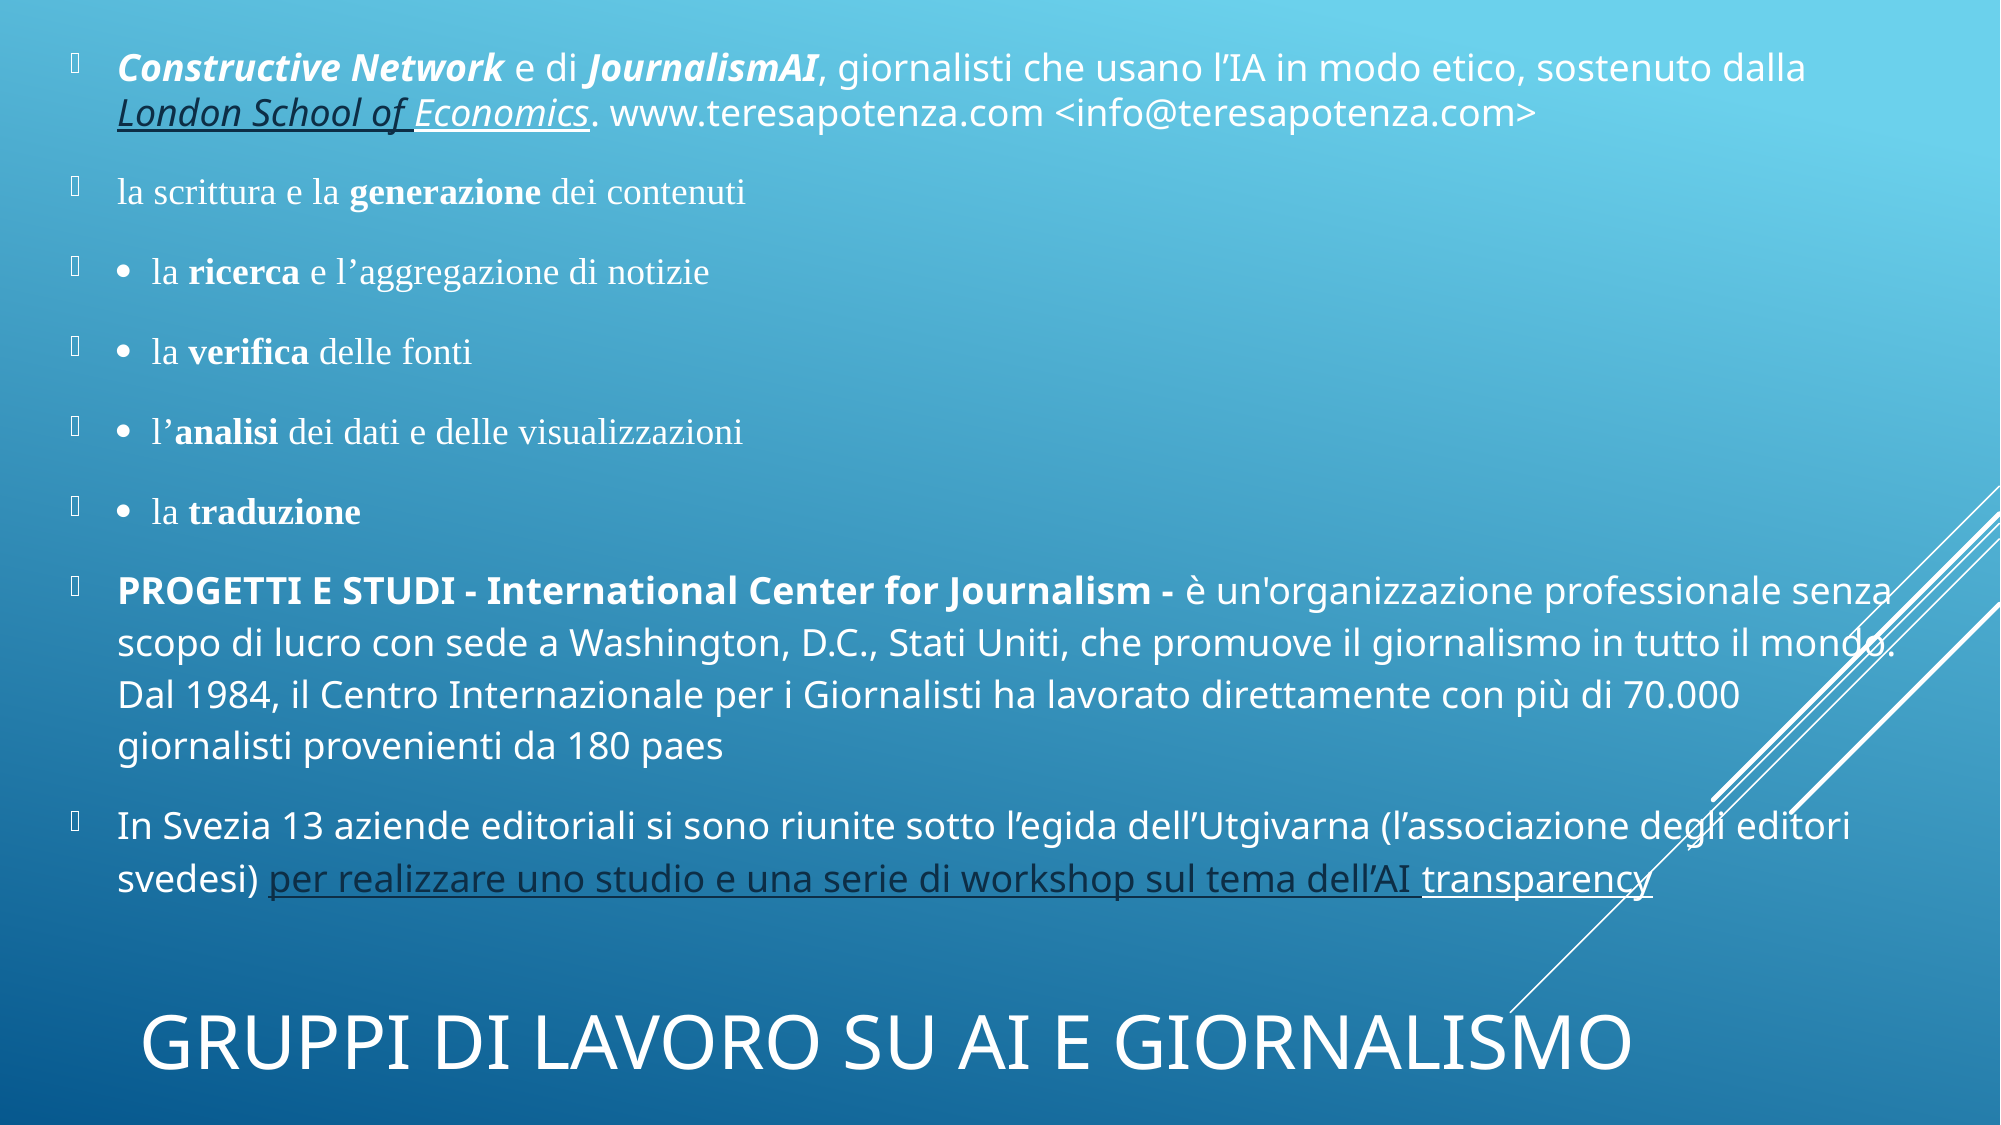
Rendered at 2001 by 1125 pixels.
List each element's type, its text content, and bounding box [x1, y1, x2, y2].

list Constructive Network e di JournalismAI, giornalisti che usano l’IA in modo etico, sostenuto dalla London School of Economics. www.teresapotenza.com <info@teresapotenza.com> la scrittura e la generazione dei contenuti · la ricerca e l’aggregazione di notizie · la verifica delle fonti · l’analisi dei dati e delle visualizzazioni · la traduzione PROGETTI E STUDI - International Center for Journalism - è un'organizzazione professionale senza scopo di lucro con sede a Washington, D.C., Stati Uniti, che promuove il giornalismo in tutto il mondo. Dal 1984, il Centro Internazionale per i Giornalisti ha lavorato direttamente con più di 70.000 giornalisti provenienti da 180 paes In Svezia 13 aziende editoriali si sono riunite sotto l’egida dell’Utgivarna (l’associazione degli editori svedesi) per realizzare uno studio e una serie di workshop sul tema dell’AI transparency [55, 215, 1930, 809]
title Gruppi di lavoro su ai e giornalismo [124, 915, 1930, 1125]
